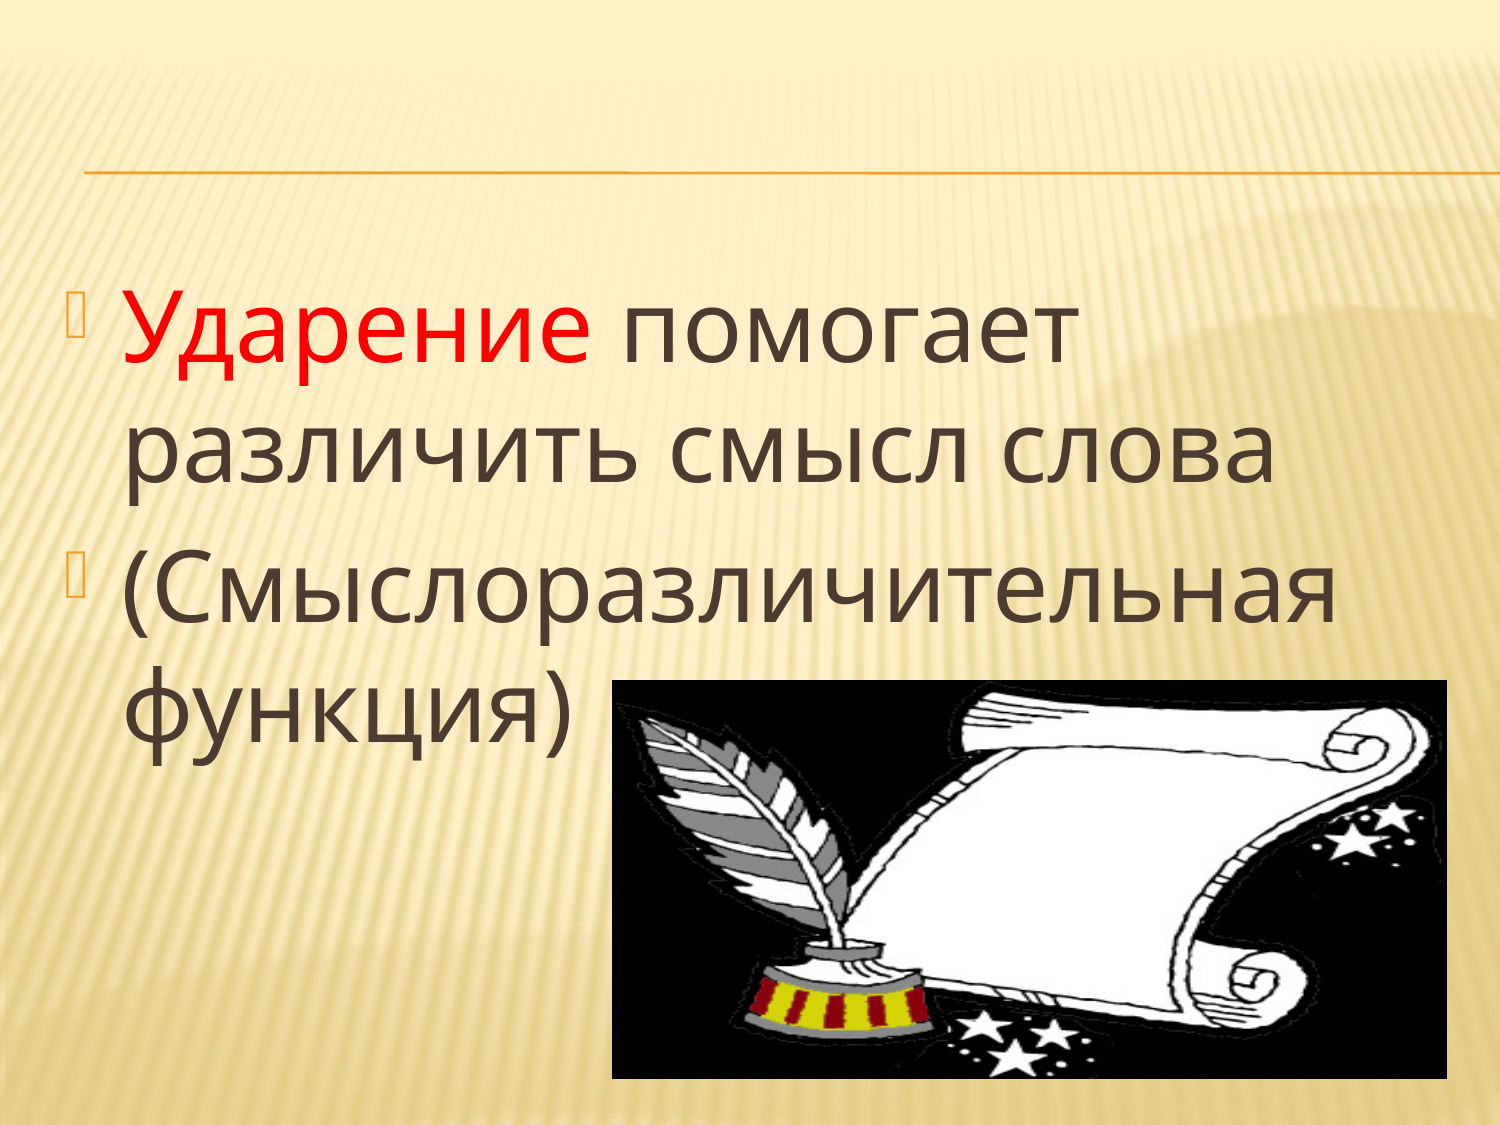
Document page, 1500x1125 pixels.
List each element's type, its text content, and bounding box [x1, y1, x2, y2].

list Ударение помогает различить смысл слова (Смыслоразличительная функция) [50, 254, 1475, 998]
picture [611, 680, 1448, 1080]
